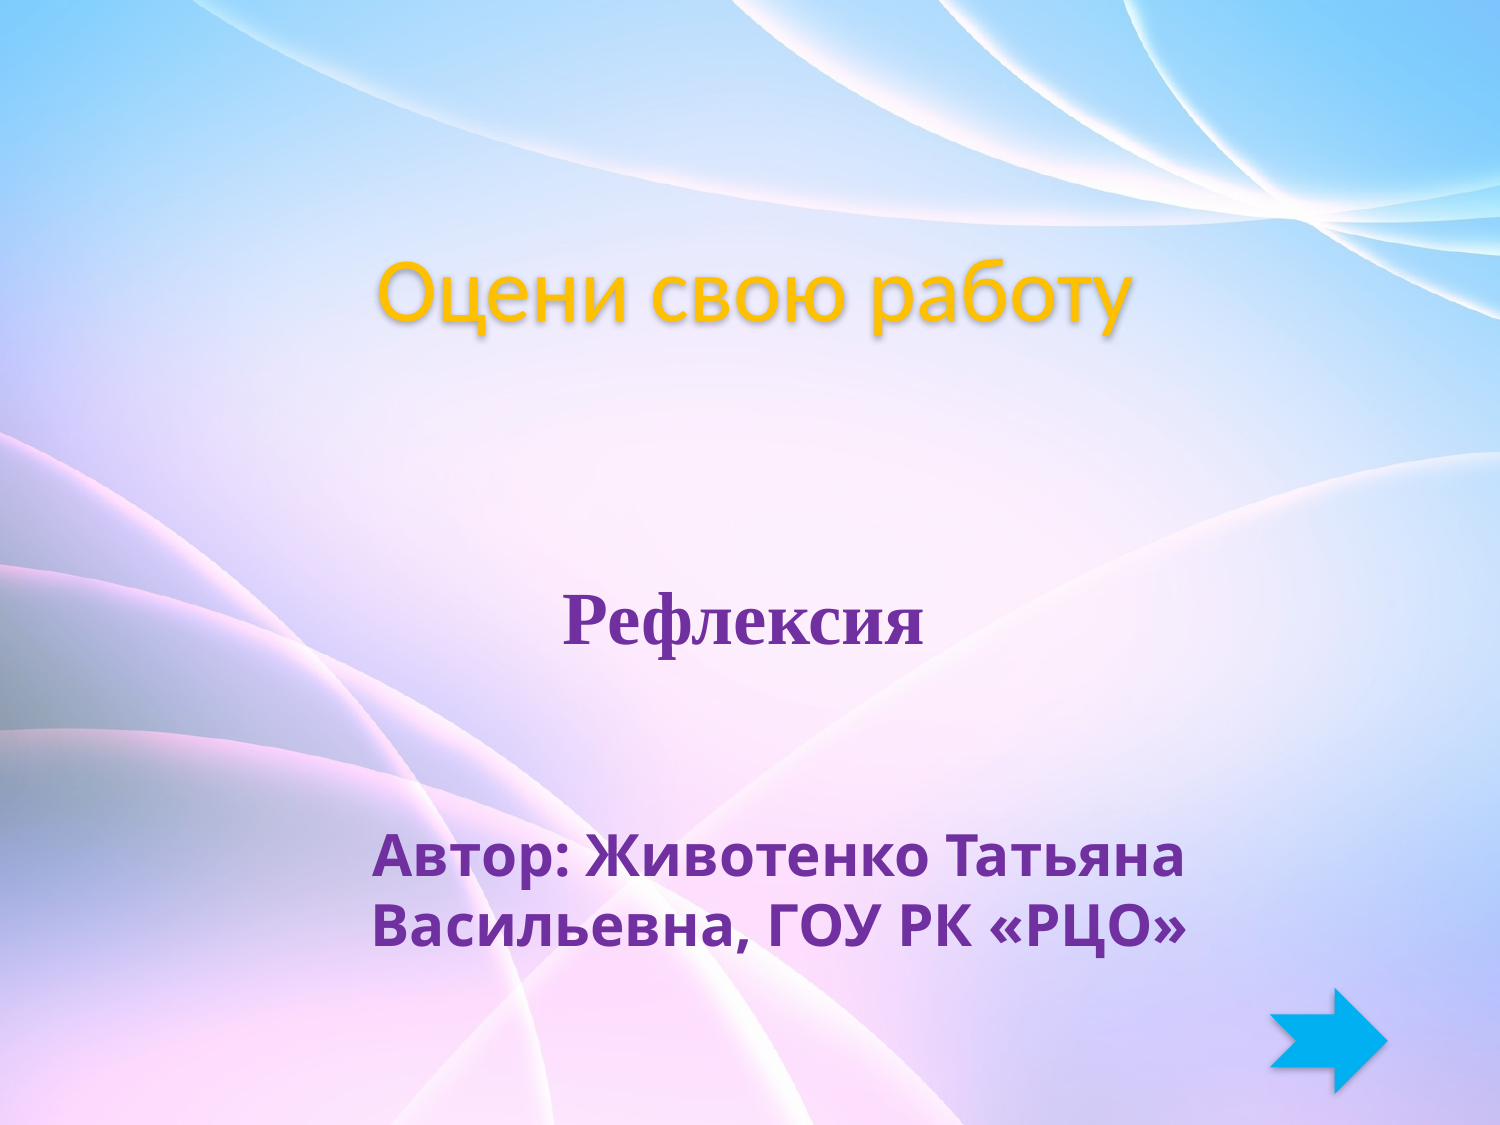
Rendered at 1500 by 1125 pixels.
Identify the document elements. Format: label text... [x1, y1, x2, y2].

text_box Рефлексия [407, 562, 1081, 668]
text_box [1267, 985, 1390, 1096]
title Оцени свою работу [112, 101, 1400, 468]
subtitle Автор: Животенко Татьяна Васильевна, ГОУ РК «РЦО» [242, 810, 1317, 1094]
